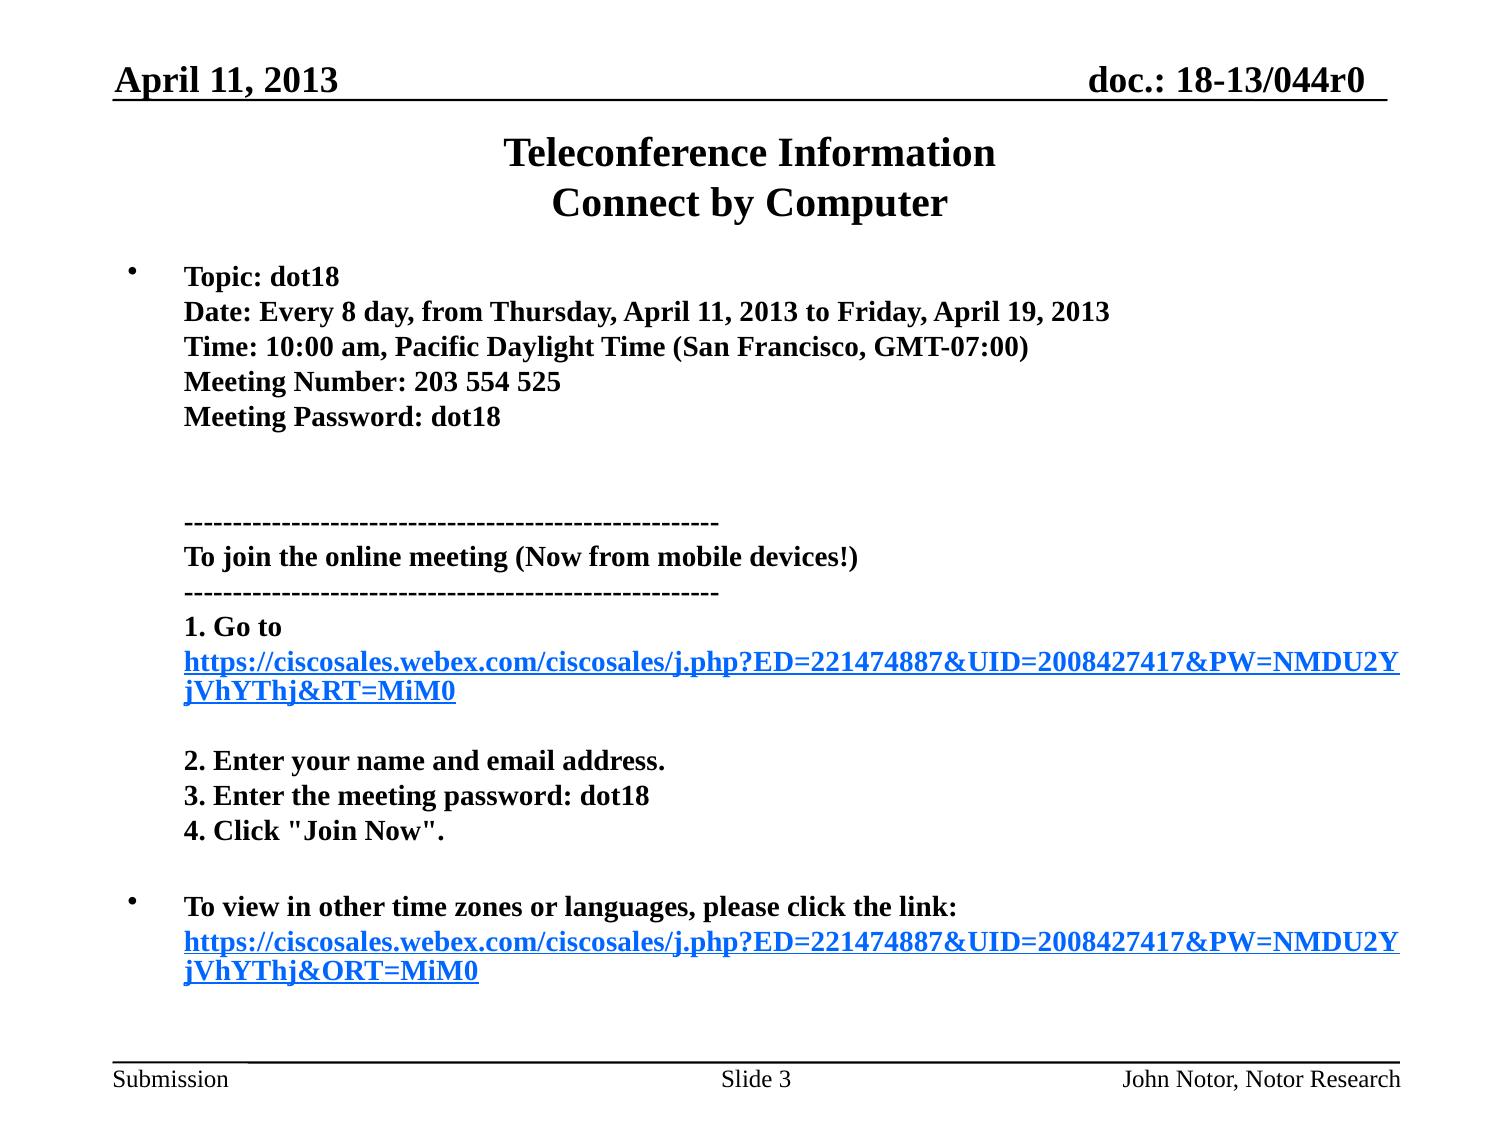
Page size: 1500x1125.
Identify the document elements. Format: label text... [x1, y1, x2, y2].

footer John Notor, Notor Research [1087, 1062, 1402, 1094]
title Teleconference Information Connect by Computer [112, 112, 1388, 238]
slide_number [114, 54, 341, 101]
slide_number Slide 3 [712, 1061, 800, 1093]
list Topic: dot18 Date: Every 8 day, from Thursday, April 11, 2013 to Friday, April 19, 2013 Time: 10:00 am, Pacific Daylight Time (San Francisco, GMT-07:00) Meeting Number: 203 554 525 Meeting Password: dot18 ------------------------------------------------------- To join the online meeting (Now from mobile devices!) ------------------------------------------------------- 1. Go to https://ciscosales.webex.com/ciscosales/j.php?ED=221474887&UID=2008427417&PW=NMDU2YjVhYThj&RT=MiM0 2. Enter your name and email address. 3. Enter the meeting password: dot18 4. Click "Join Now". To view in other time zones or languages, please click the link: https://ciscosales.webex.com/ciscosales/j.php?ED=221474887&UID=2008427417&PW=NMDU2YjVhYThj&ORT=MiM0 [112, 249, 1426, 1001]
